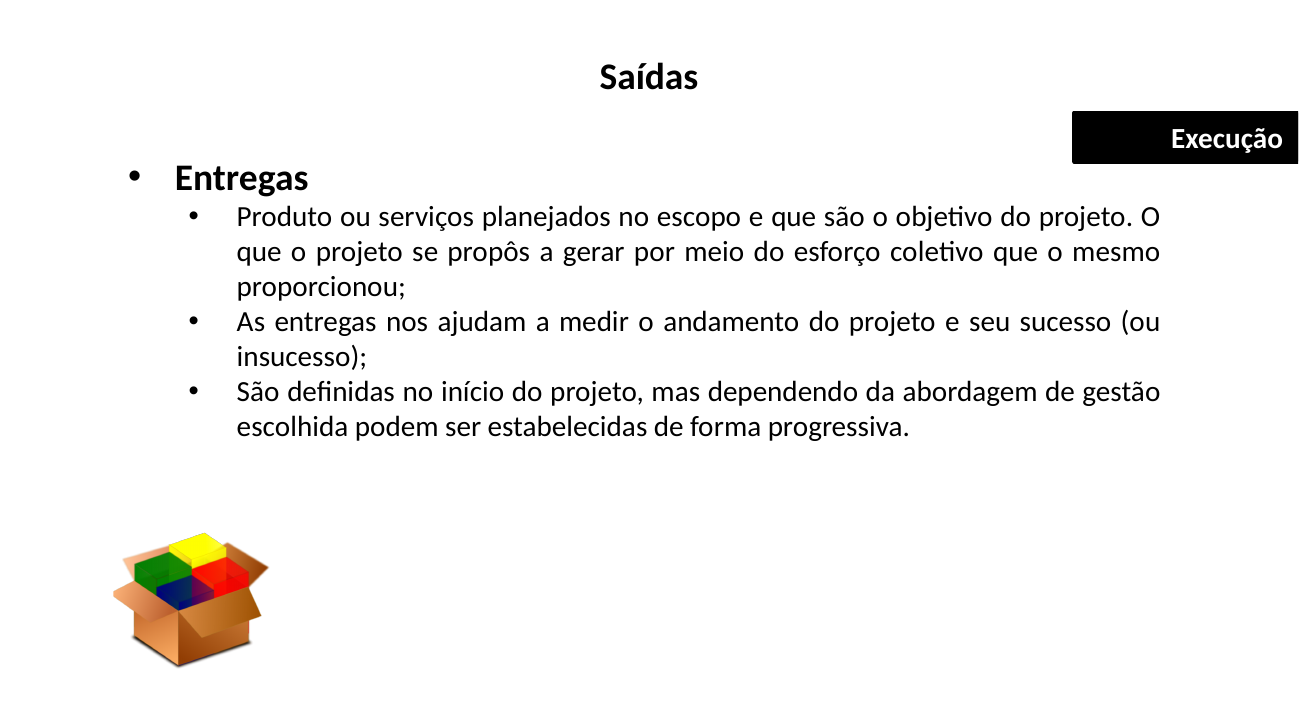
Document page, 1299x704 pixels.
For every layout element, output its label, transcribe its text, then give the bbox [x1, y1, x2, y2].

text_box Saídas [0, 44, 1299, 106]
picture [112, 520, 273, 672]
text_box Entregas Produto ou serviços planejados no escopo e que são o objetivo do projeto. O que o projeto se propôs a gerar por meio do esforço coletivo que o mesmo proporcionou; As entregas nos ajudam a medir o andamento do projeto e seu sucesso (ou insucesso); São definidas no início do projeto, mas dependendo da abordagem de gestão escolhida podem ser estabelecidas de forma progressiva. [113, 145, 1177, 454]
text_box Execução [1074, 112, 1299, 162]
